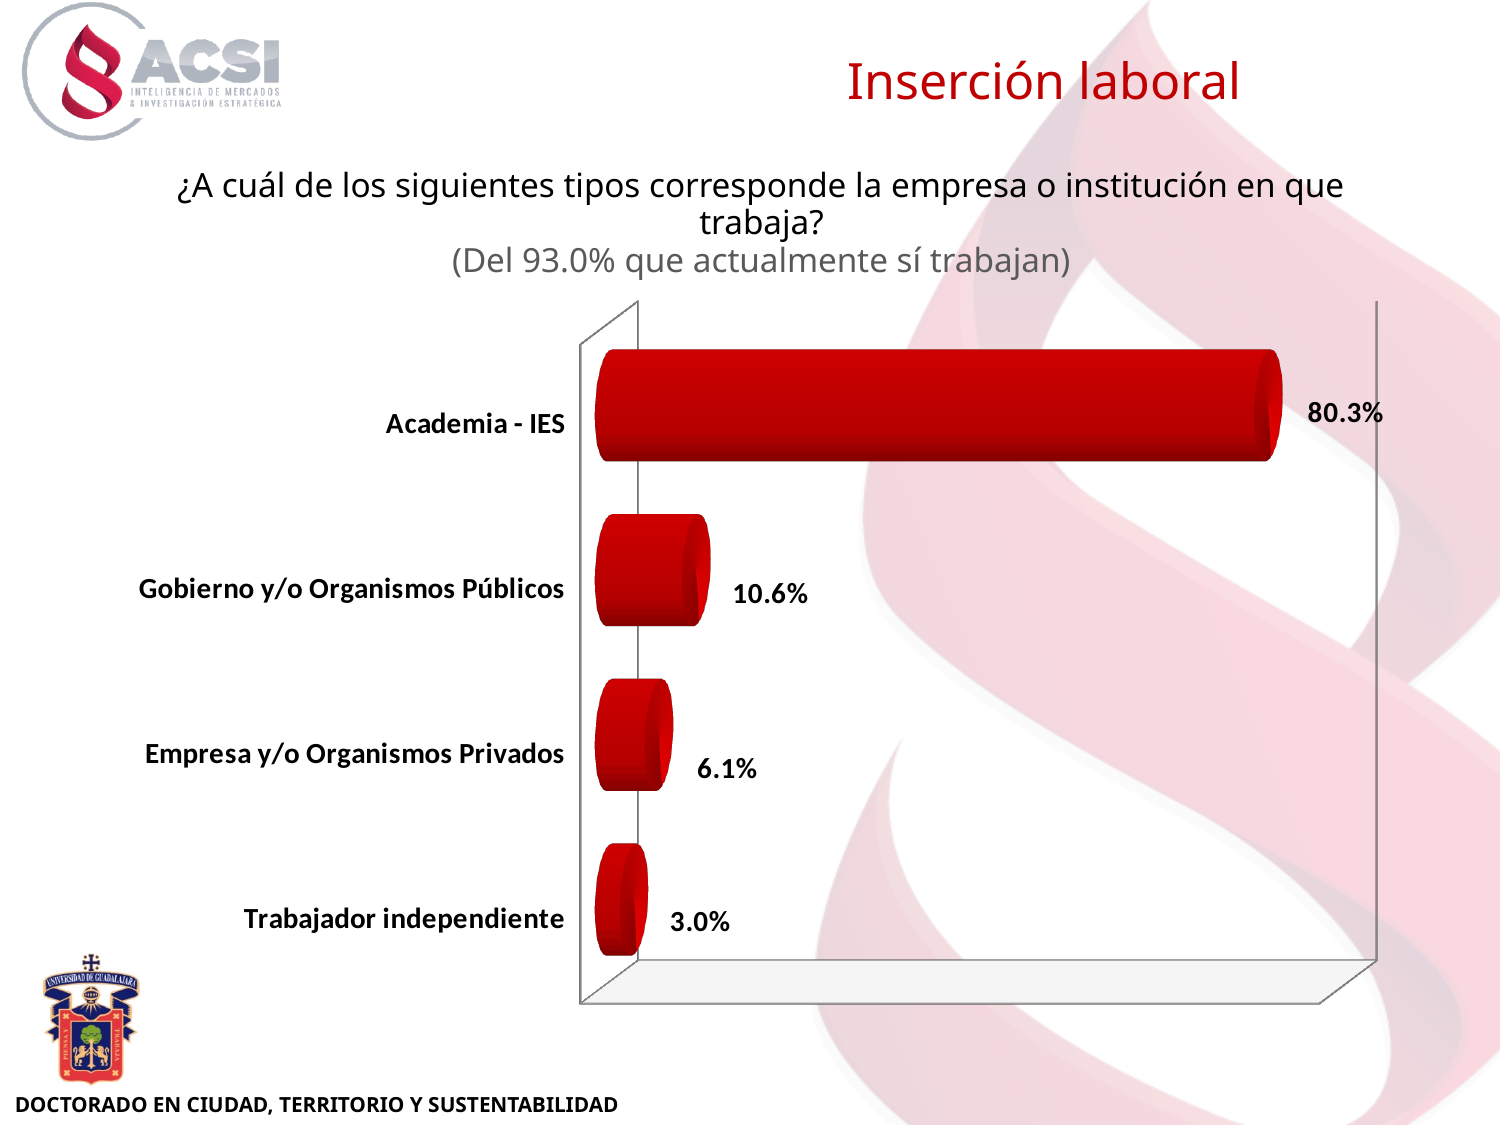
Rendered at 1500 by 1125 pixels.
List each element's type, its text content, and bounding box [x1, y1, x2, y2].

picture [10, 0, 292, 159]
chart [99, 165, 1424, 1017]
text_box ¿A cuál de los siguientes tipos corresponde la empresa o institución en que trabaja? (Del 93.0% que actualmente sí trabajan) [100, 160, 1424, 165]
picture [41, 952, 141, 1088]
text_box Inserción laboral [589, 42, 1500, 118]
